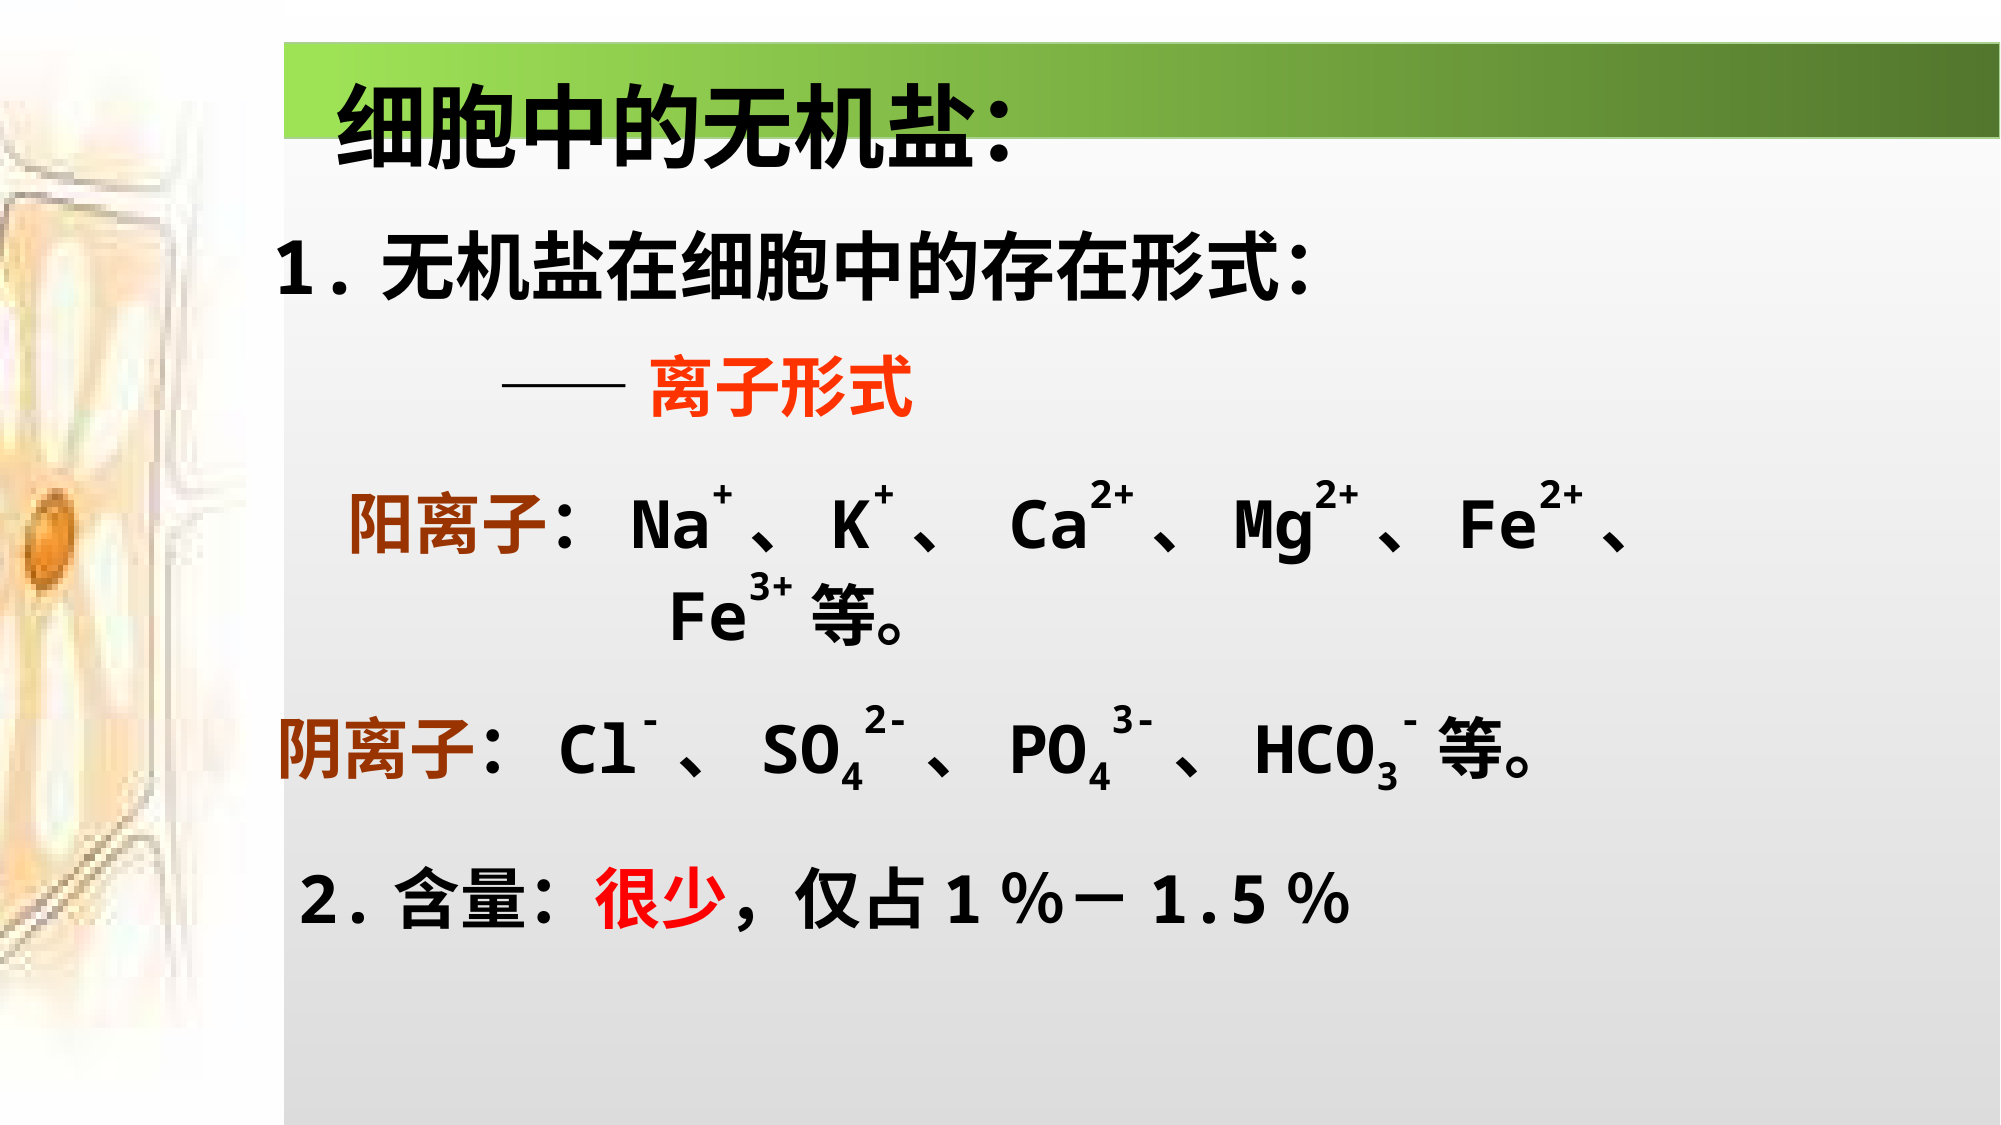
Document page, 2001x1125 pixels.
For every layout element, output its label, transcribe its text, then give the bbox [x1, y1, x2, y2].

text_box 阴离子：Cl-、SO42-、PO43-、HCO3-等。 [284, 687, 1586, 849]
text_box 1.无机盐在细胞中的存在形式： [284, 212, 1371, 318]
picture [0, 0, 284, 1125]
text_box ——离子形式 [483, 337, 1100, 433]
text_box 2.含量：很少，仅占1％－1.5％ [284, 849, 1934, 945]
text_box 阳离子：Na+、K+、 Ca2+、Mg2+、Fe2+、 Fe3+等。 [333, 462, 1961, 661]
text_box 细胞中的无机盐： [320, 62, 1084, 188]
